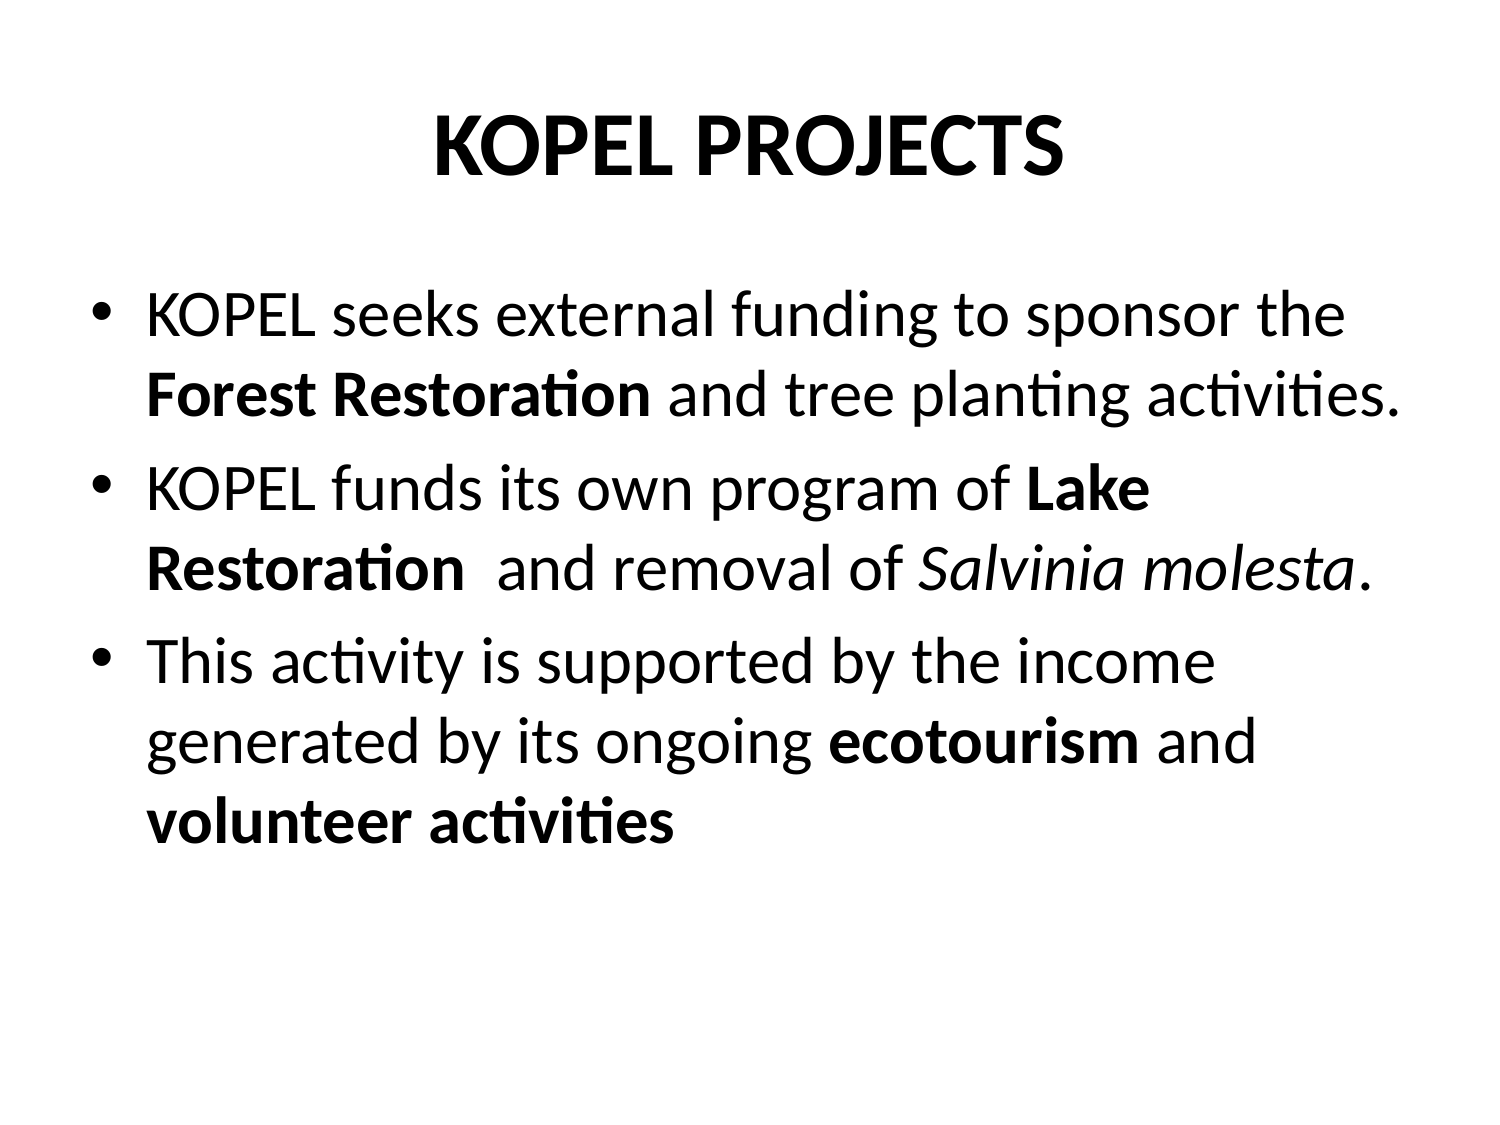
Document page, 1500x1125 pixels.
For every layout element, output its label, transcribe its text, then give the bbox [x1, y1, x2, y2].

list KOPEL seeks external funding to sponsor the Forest Restoration and tree planting activities. KOPEL funds its own program of Lake Restoration and removal of Salvinia molesta. This activity is supported by the income generated by its ongoing ecotourism and volunteer activities [75, 262, 1425, 1005]
title KOPEL PROJECTS [75, 45, 1425, 233]
